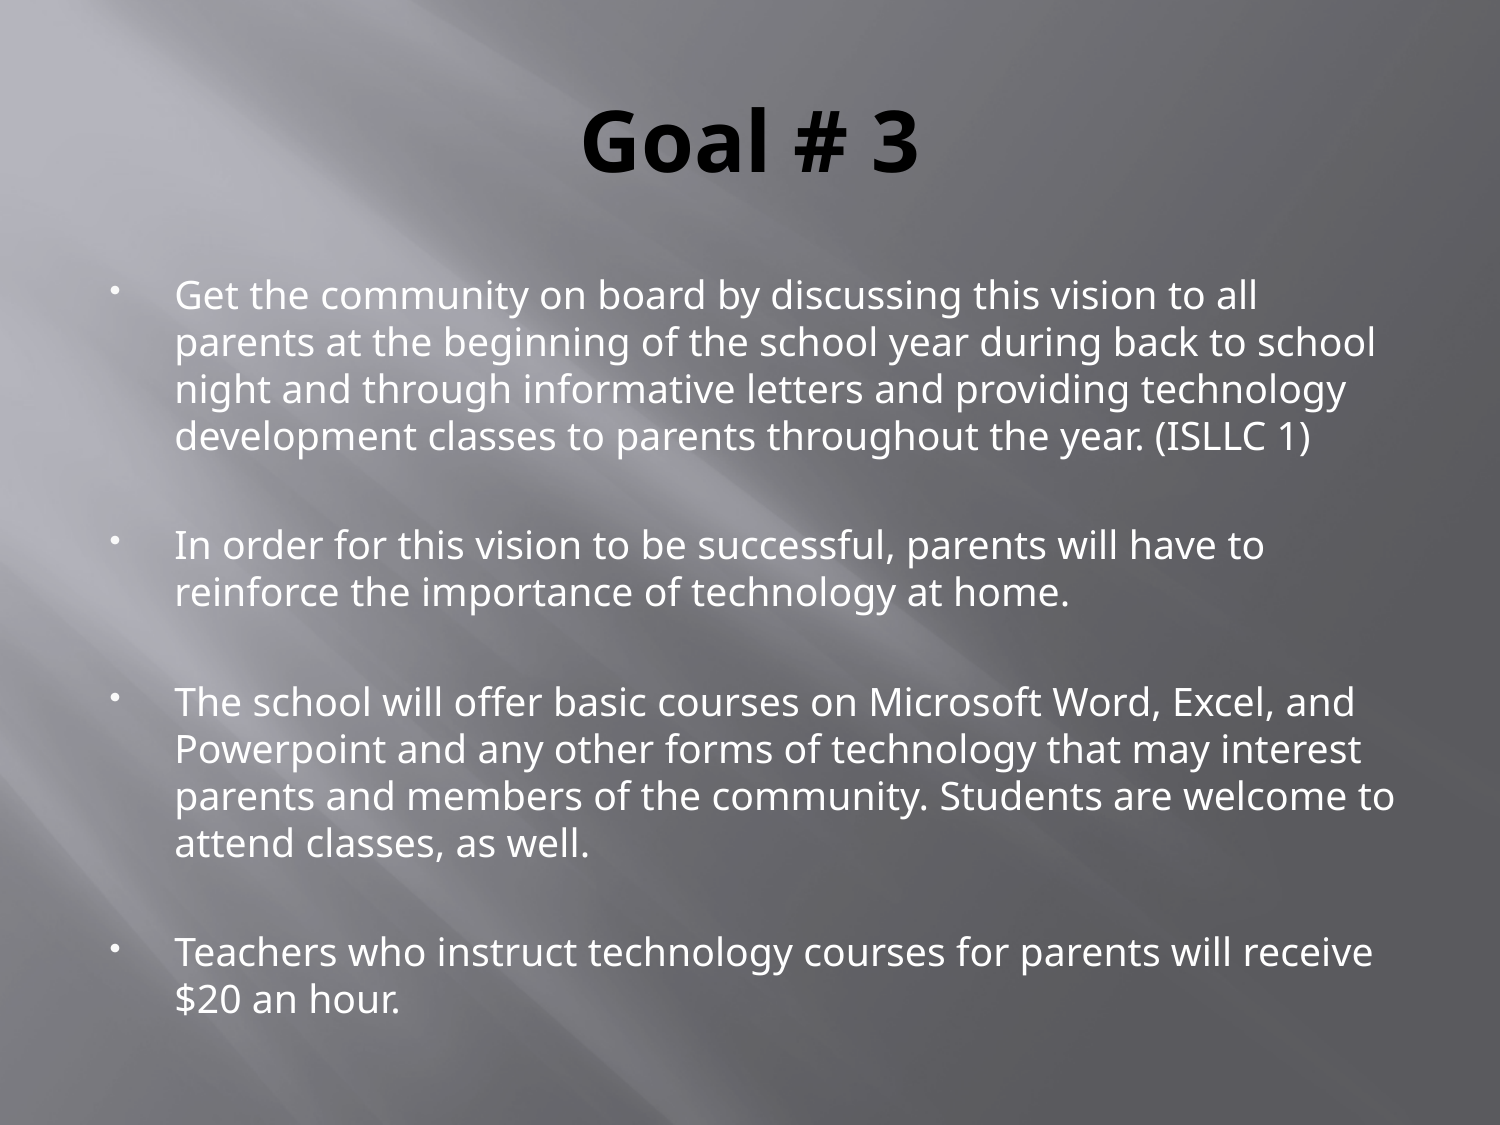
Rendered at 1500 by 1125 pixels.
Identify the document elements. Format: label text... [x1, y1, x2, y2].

title Goal # 3 [75, 45, 1425, 233]
list Get the community on board by discussing this vision to all parents at the beginning of the school year during back to school night and through informative letters and providing technology development classes to parents throughout the year. (ISLLC 1) In order for this vision to be successful, parents will have to reinforce the importance of technology at home. The school will offer basic courses on Microsoft Word, Excel, and Powerpoint and any other forms of technology that may interest parents and members of the community. Students are welcome to attend classes, as well. Teachers who instruct technology courses for parents will receive $20 an hour. [75, 262, 1425, 1035]
